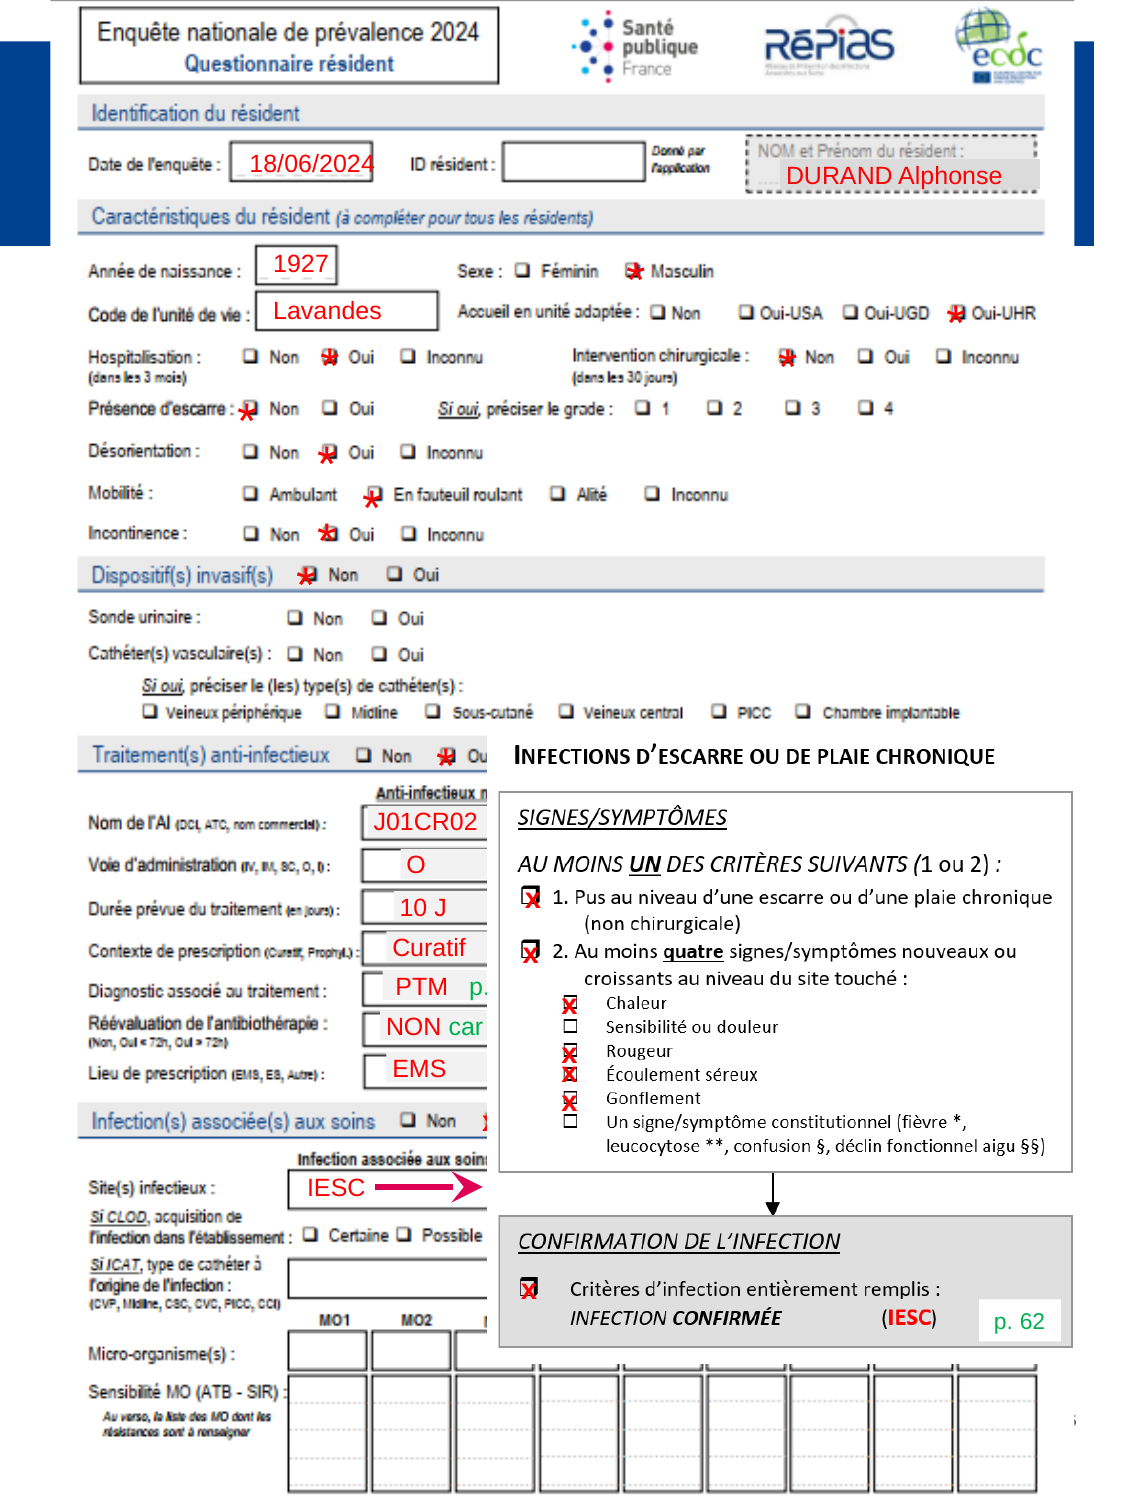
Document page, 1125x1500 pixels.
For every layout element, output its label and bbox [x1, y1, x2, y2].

picture [50, 0, 1075, 1500]
text_box [487, 733, 1088, 1365]
